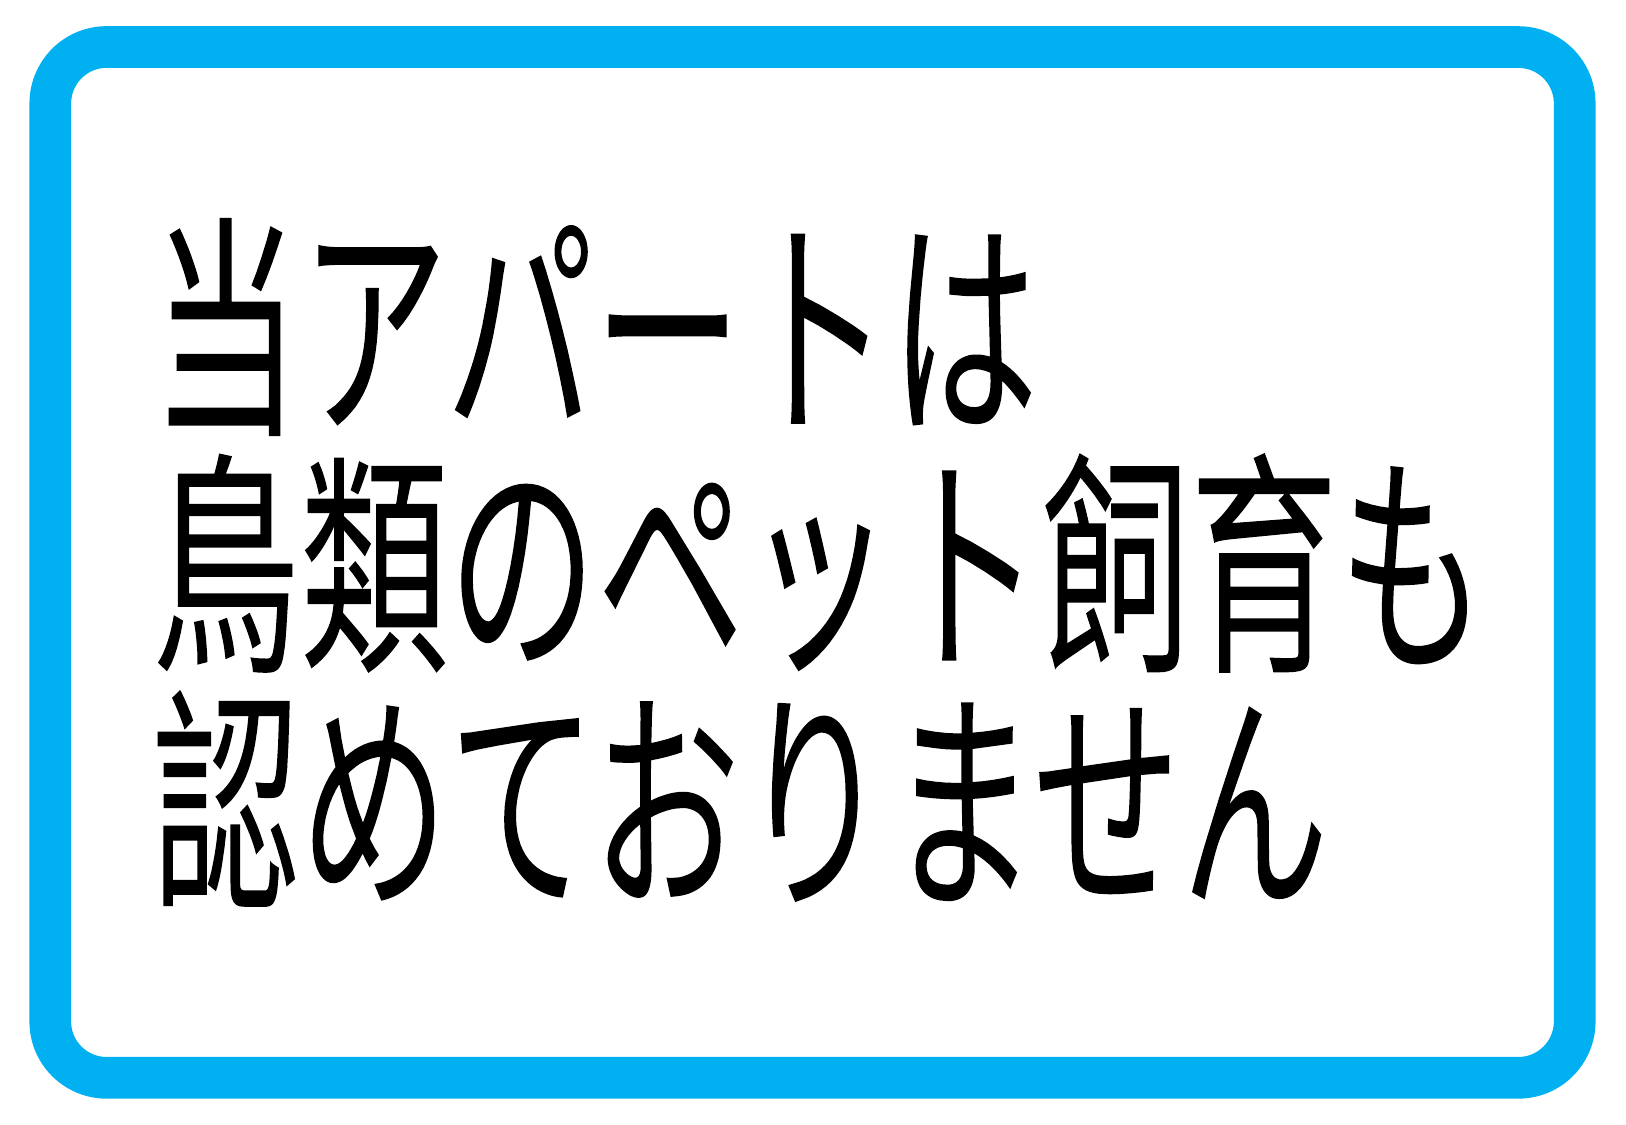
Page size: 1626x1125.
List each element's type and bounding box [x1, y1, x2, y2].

text_box [48, 44, 1577, 1080]
